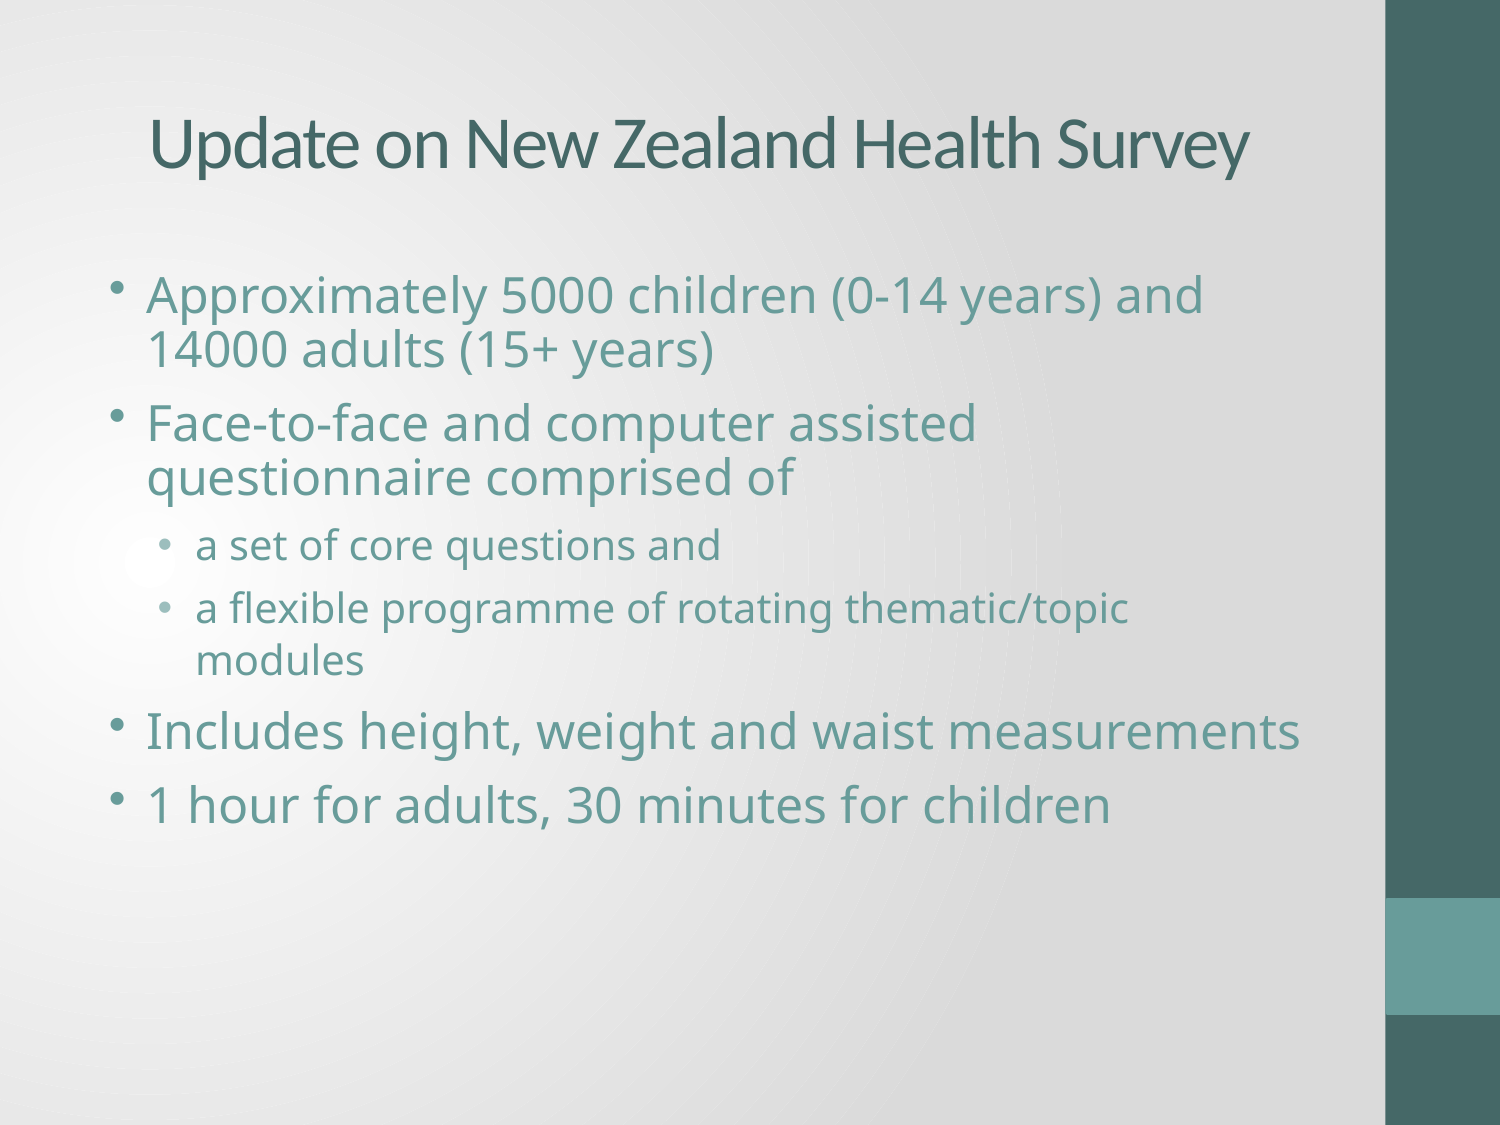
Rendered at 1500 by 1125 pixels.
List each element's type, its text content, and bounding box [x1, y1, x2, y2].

list Approximately 5000 children (0-14 years) and 14000 adults (15+ years) Face-to-face and computer assisted questionnaire comprised of a set of core questions and a flexible programme of rotating thematic/topic modules Includes height, weight and waist measurements 1 hour for adults, 30 minutes for children [75, 262, 1325, 1050]
title Update on New Zealand Health Survey [75, 45, 1325, 233]
